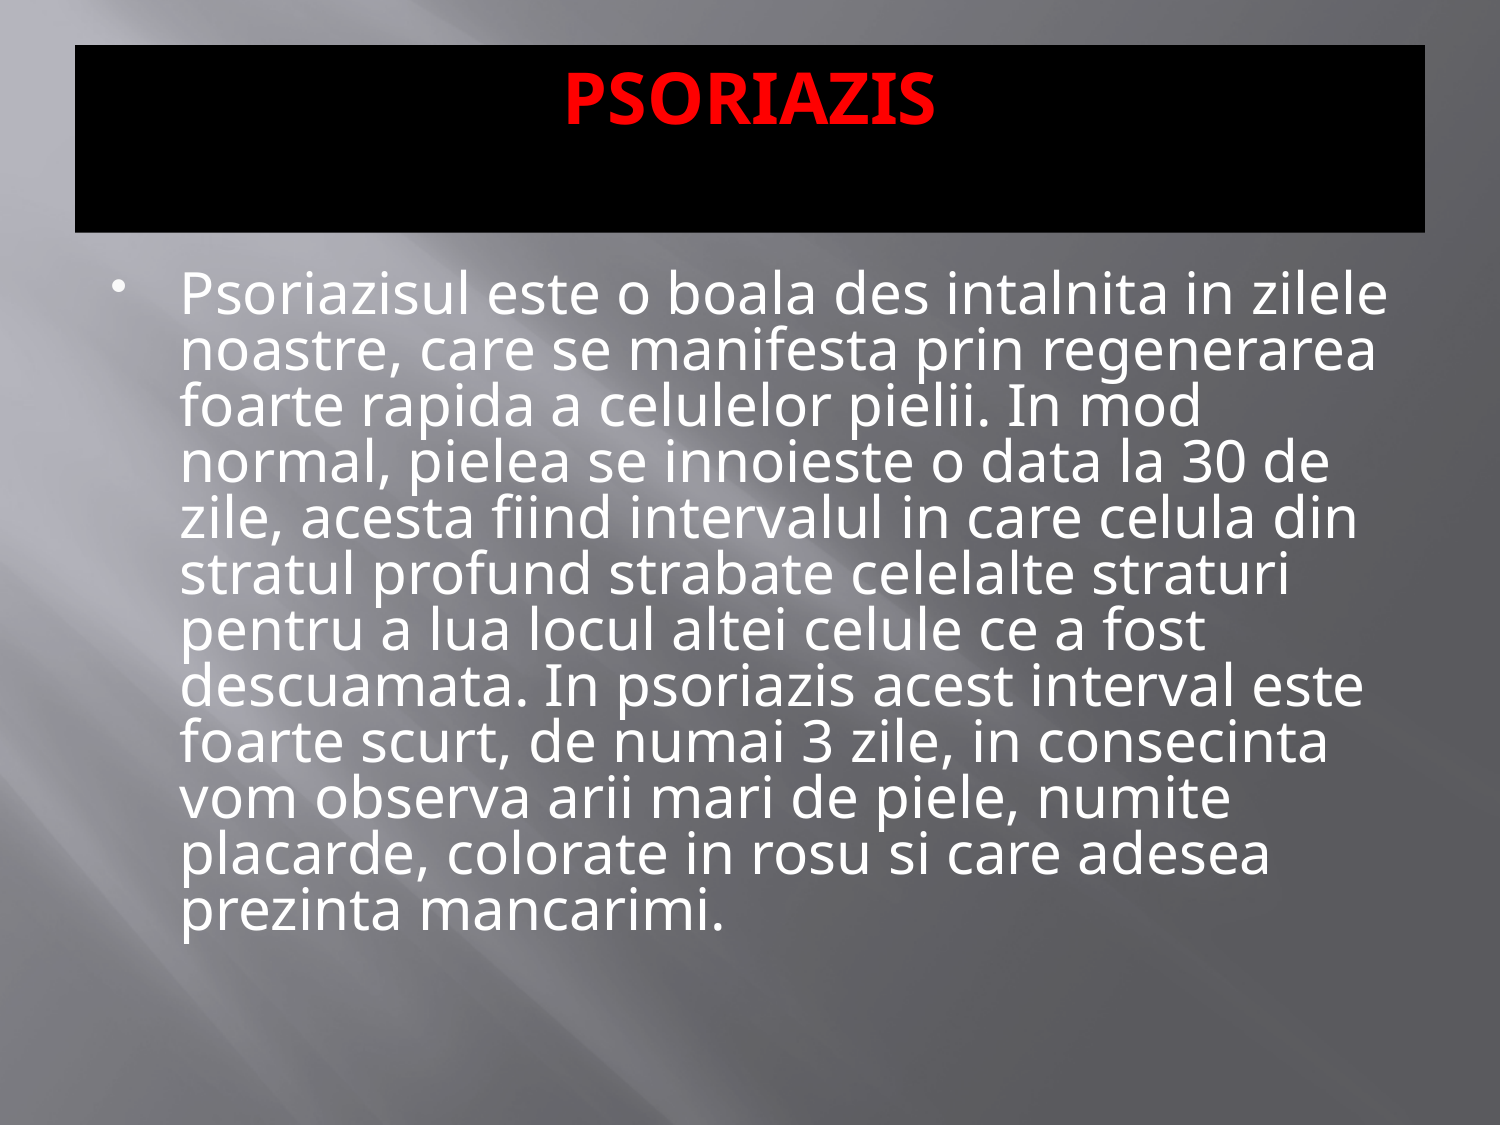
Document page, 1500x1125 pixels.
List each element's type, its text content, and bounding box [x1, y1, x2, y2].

list Psoriazisul este o boala des intalnita in zilele noastre, care se manifesta prin regenerarea foarte rapida a celulelor pielii. In mod normal, pielea se innoieste o data la 30 de zile, acesta fiind intervalul in care celula din stratul profund strabate celelalte straturi pentru a lua locul altei celule ce a fost descuamata. In psoriazis acest interval este foarte scurt, de numai 3 zile, in consecinta vom observa arii mari de piele, numite placarde, colorate in rosu si care adesea prezinta mancarimi. [74, 262, 1426, 1036]
title PSORIAZIS [75, 45, 1425, 233]
